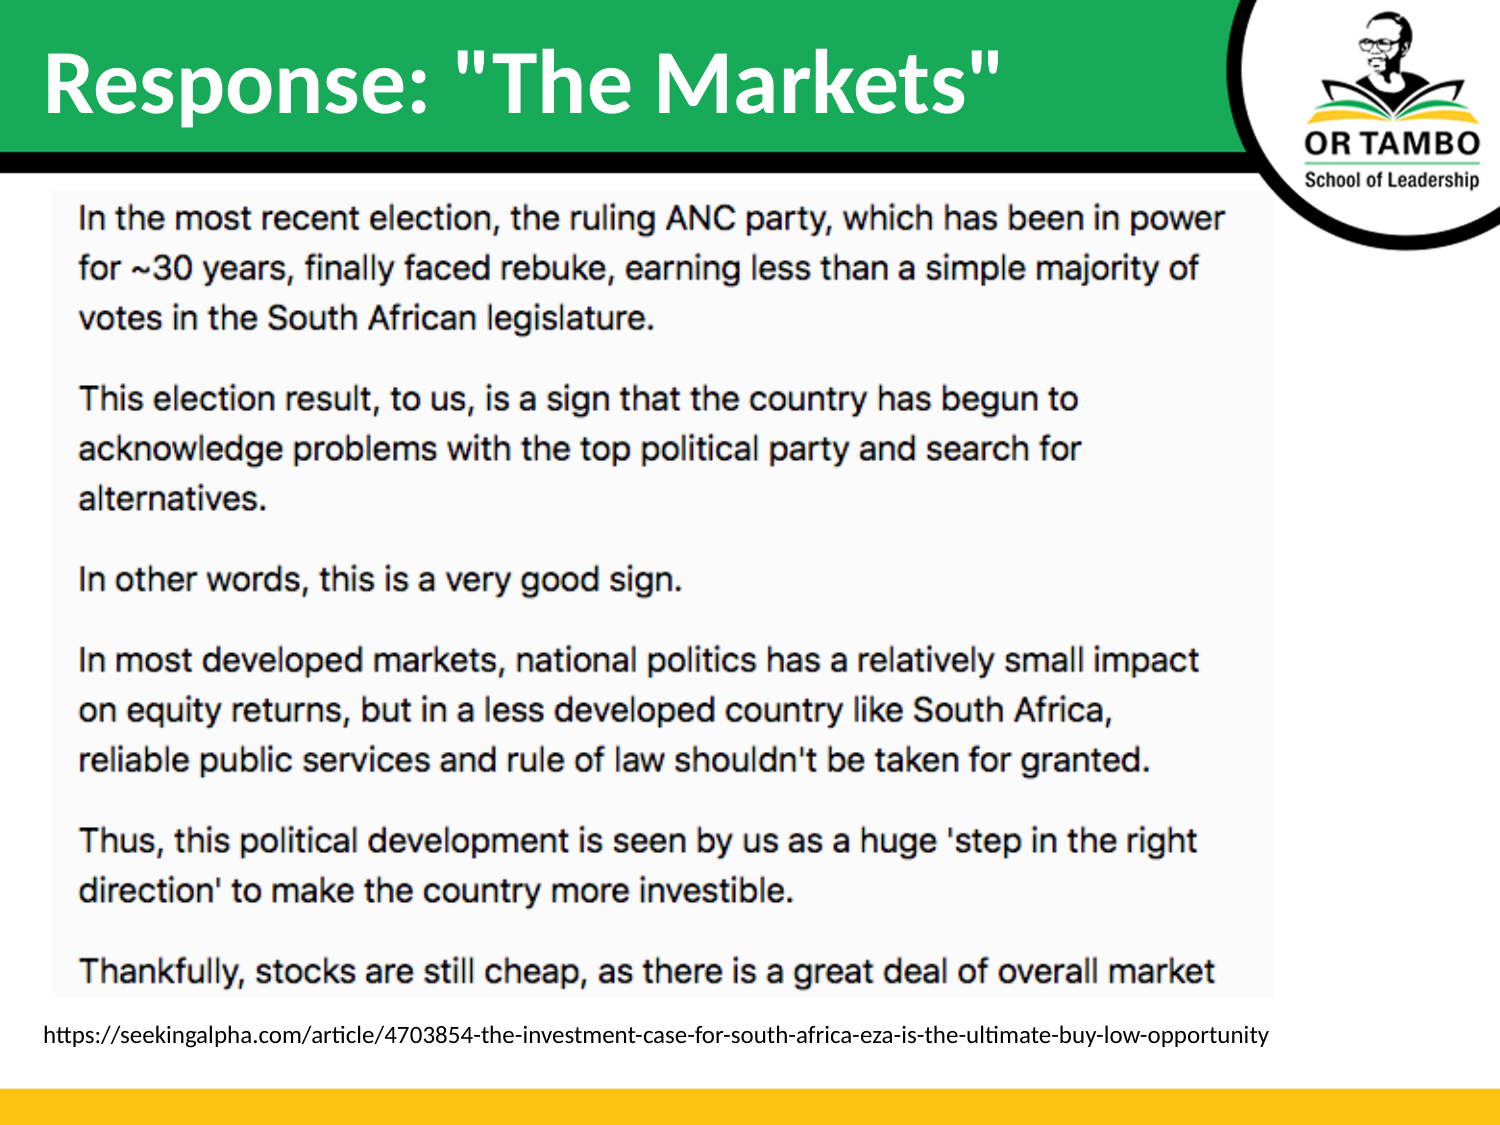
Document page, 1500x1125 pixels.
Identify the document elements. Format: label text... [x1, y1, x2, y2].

picture [0, 0, 1500, 1125]
text_box https://seekingalpha.com/article/4703854-the-investment-case-for-south-africa-eza-is-the-ultimate-buy-low-opportunity [35, 1011, 1386, 1056]
title Response: "The Markets" [35, 0, 1387, 154]
